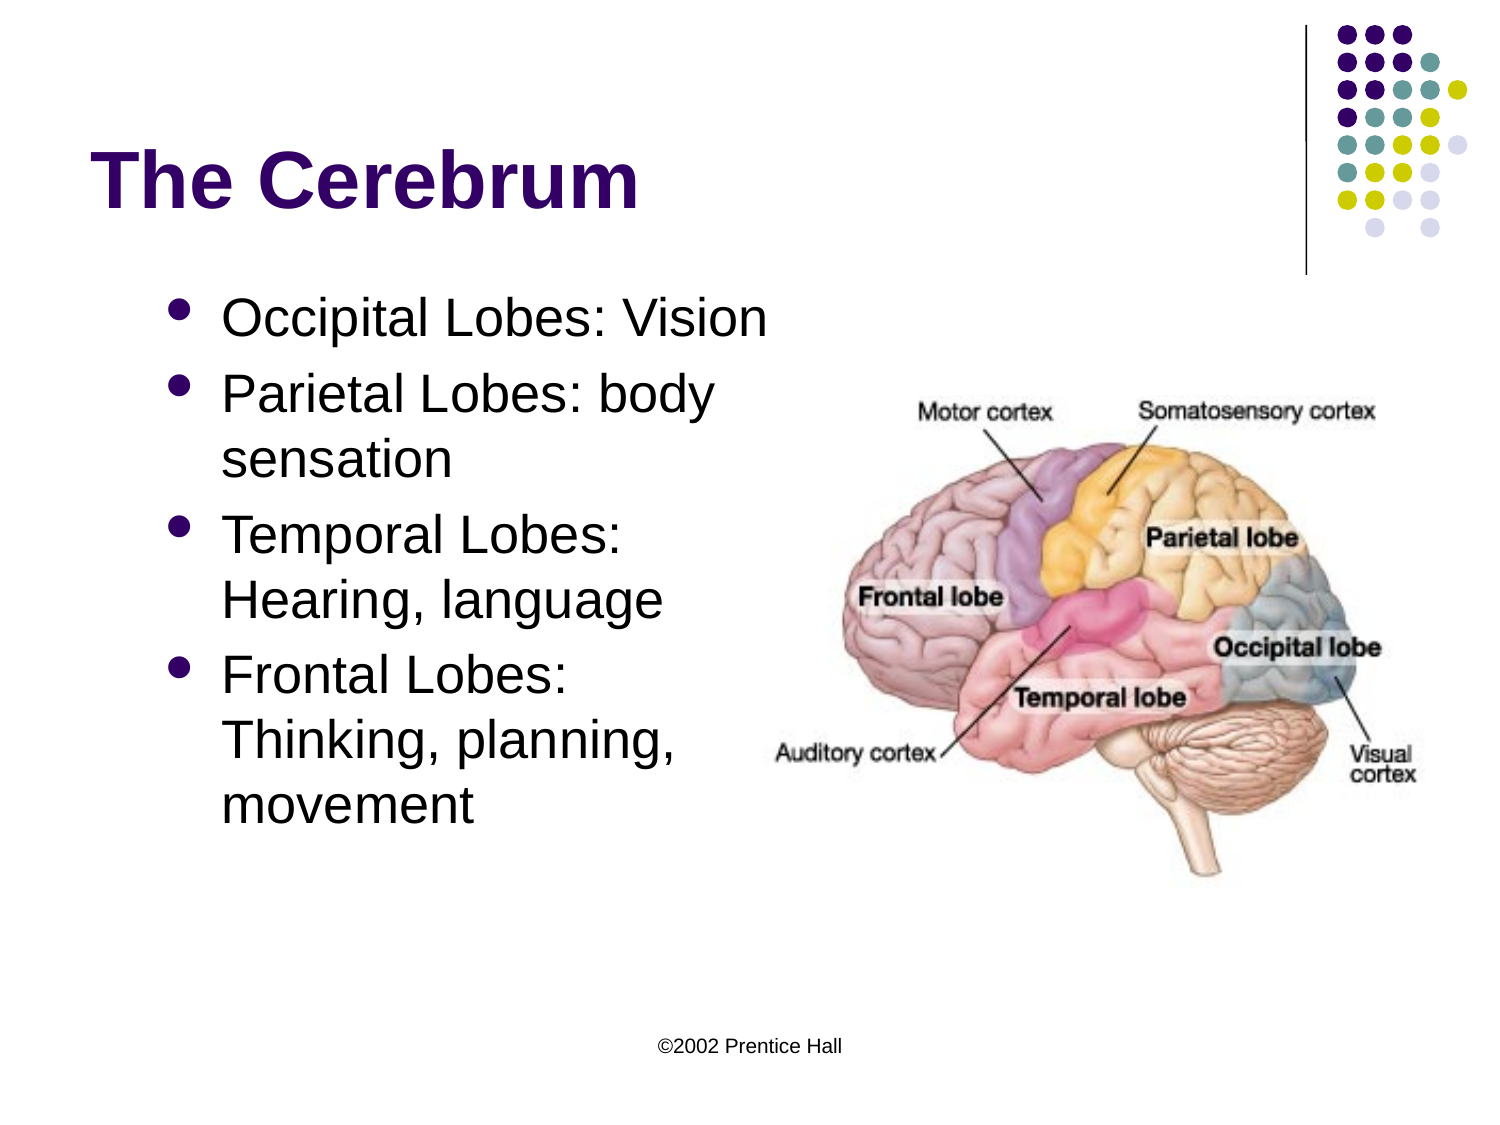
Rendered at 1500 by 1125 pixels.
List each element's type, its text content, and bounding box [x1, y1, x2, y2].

title The Cerebrum [75, 20, 1313, 233]
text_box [762, 394, 1426, 893]
footer ©2002 Prentice Hall [512, 1025, 988, 1100]
list Occipital Lobes: Vision Parietal Lobes: body sensation Temporal Lobes: Hearing, language Frontal Lobes: Thinking, planning, movement [150, 275, 788, 1050]
